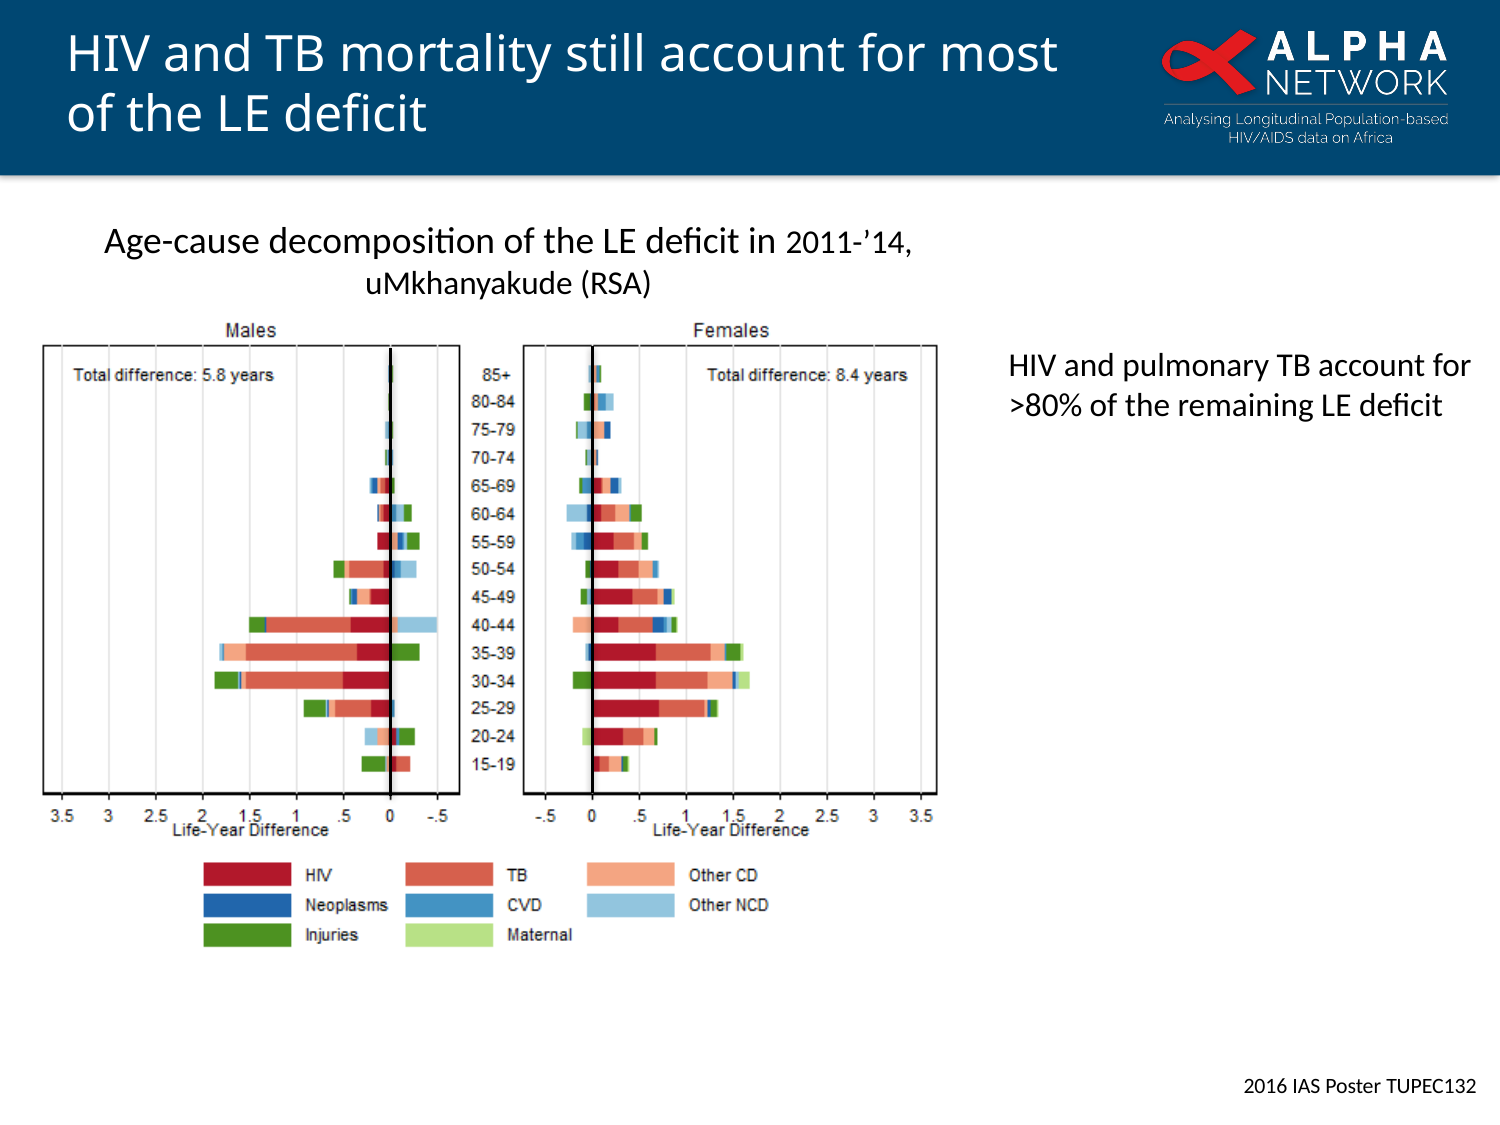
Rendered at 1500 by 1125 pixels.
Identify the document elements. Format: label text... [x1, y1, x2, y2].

text_box 2016 IAS Poster TUPEC132 [1228, 1064, 1500, 1106]
text_box HIV and TB mortality still account for most of the LE deficit [51, 14, 1104, 149]
picture [24, 302, 955, 980]
text_box Age-cause decomposition of the LE deficit in 2011-’14, uMkhanyakude (RSA) [58, 208, 959, 306]
picture [1157, 23, 1448, 143]
text_box HIV and pulmonary TB account for >80% of the remaining LE deficit [993, 336, 1500, 431]
